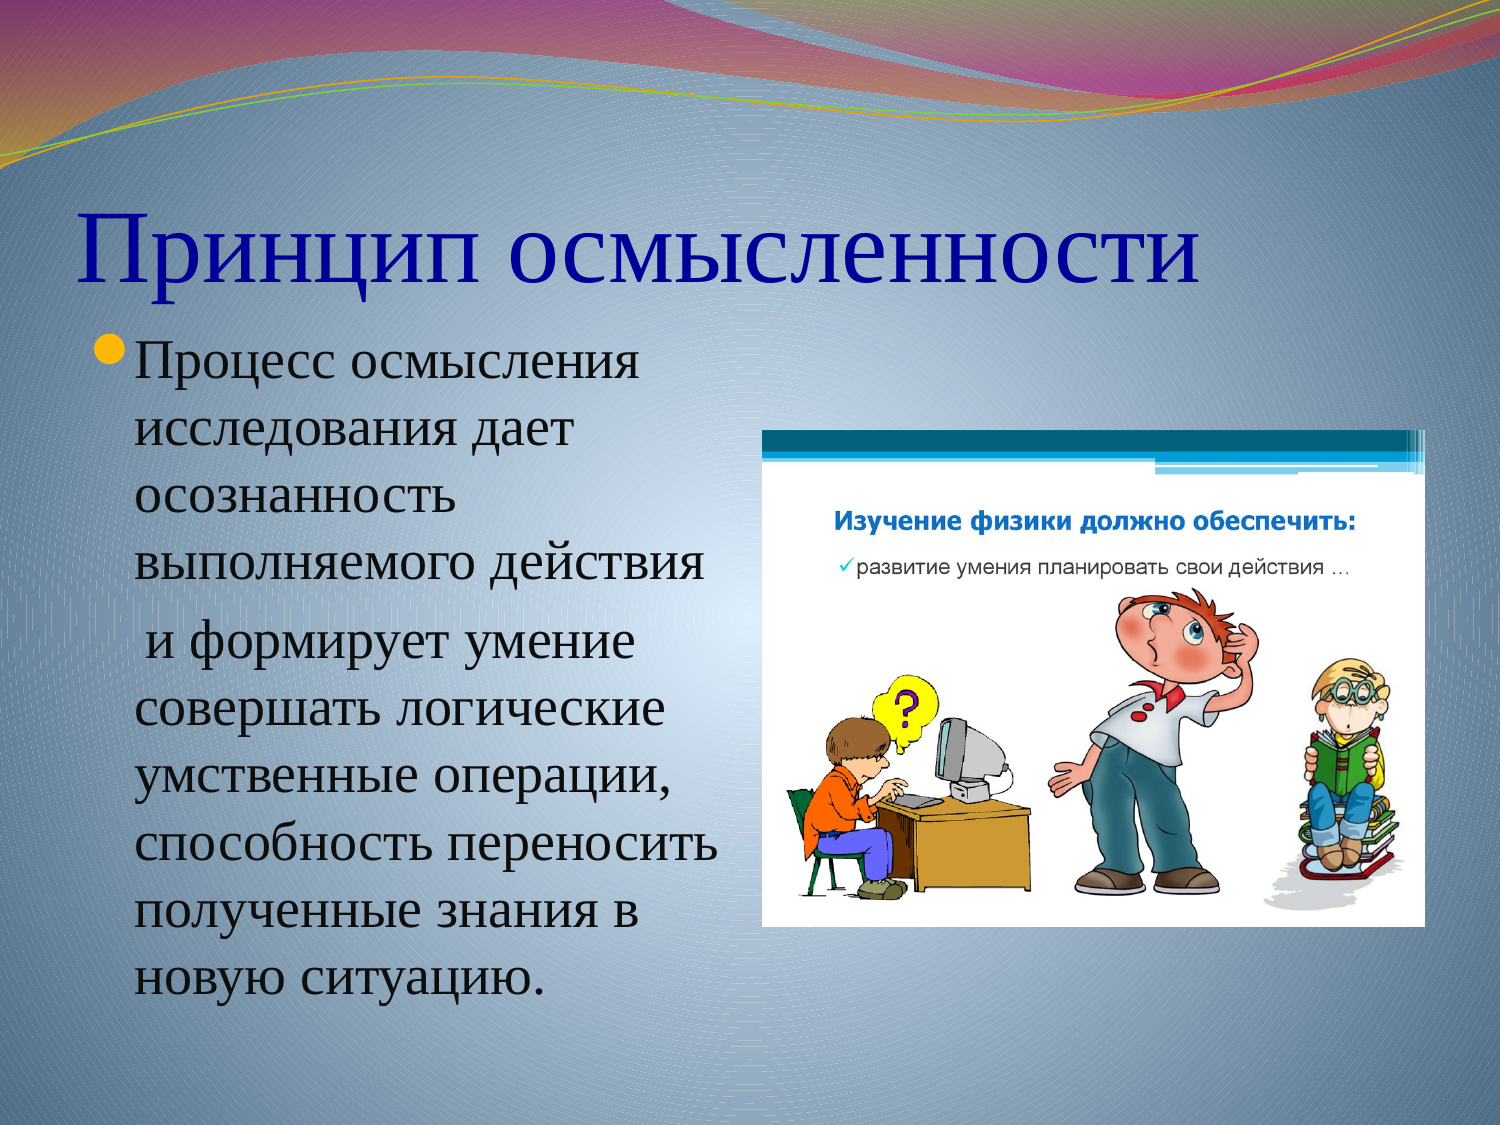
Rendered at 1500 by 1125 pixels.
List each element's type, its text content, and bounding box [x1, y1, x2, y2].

title Принцип осмысленности [75, 115, 1425, 303]
list Процесс осмысления исследования дает осознанность выполняемого действия и формирует умение совершать логические умственные операции, способность переносить полученные знания в новую ситуацию. [75, 314, 738, 1043]
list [762, 430, 1426, 928]
